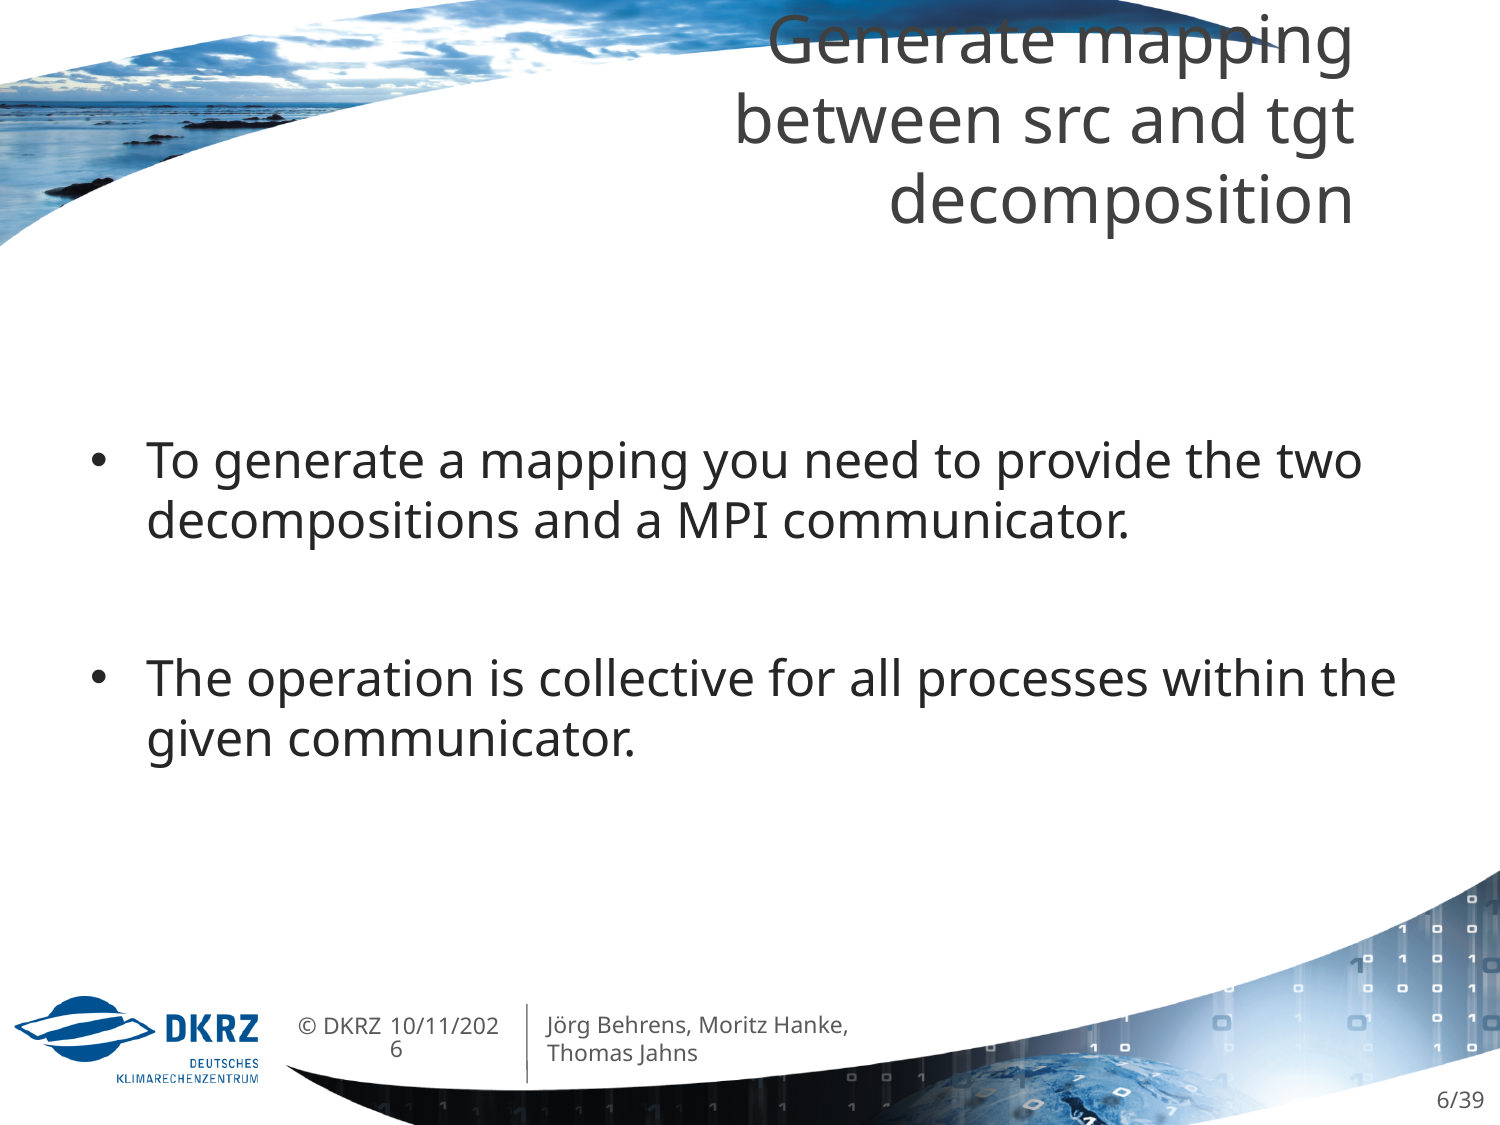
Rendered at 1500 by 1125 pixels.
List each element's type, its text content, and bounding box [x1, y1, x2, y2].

picture [285, 867, 1500, 1125]
picture [14, 996, 258, 1083]
slide_number 6 [1333, 1078, 1465, 1125]
title Generate mapping between src and tgt decomposition [480, 70, 1372, 165]
list To generate a mapping you need to provide the two decompositions and a MPI communicator. The operation is collective for all processes within the given communicator. [74, 210, 1426, 985]
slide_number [375, 1004, 528, 1052]
picture [0, 0, 1288, 246]
footer Jörg Behrens, Moritz Hanke, Thomas Jahns [532, 1003, 884, 1082]
